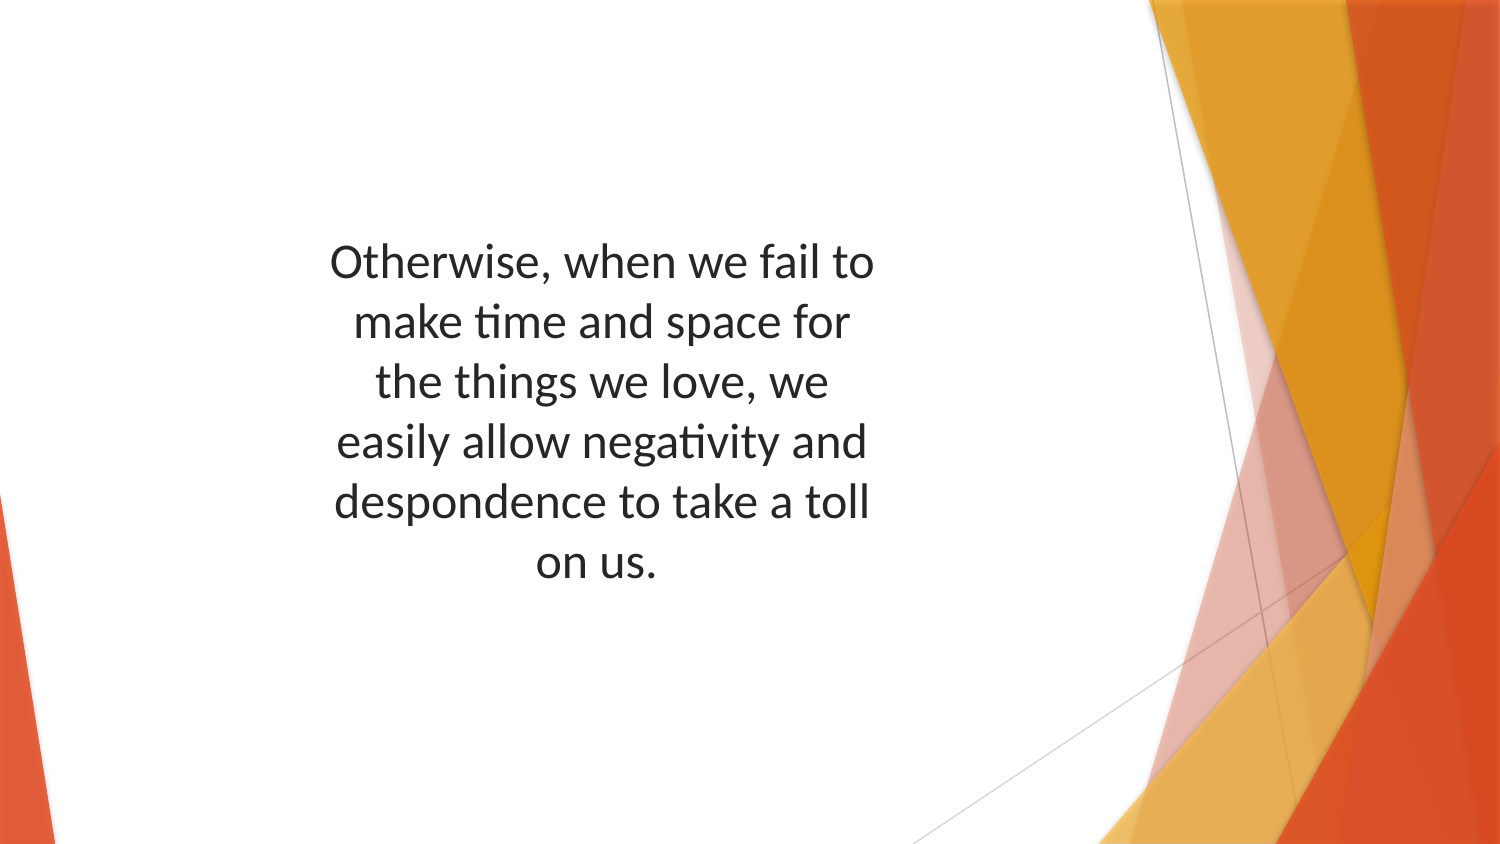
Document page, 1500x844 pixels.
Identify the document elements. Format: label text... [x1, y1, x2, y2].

list Otherwise, when we fail to make time and space for the things we love, we easily allow negativity and despondence to take a toll on us. [312, 221, 892, 599]
